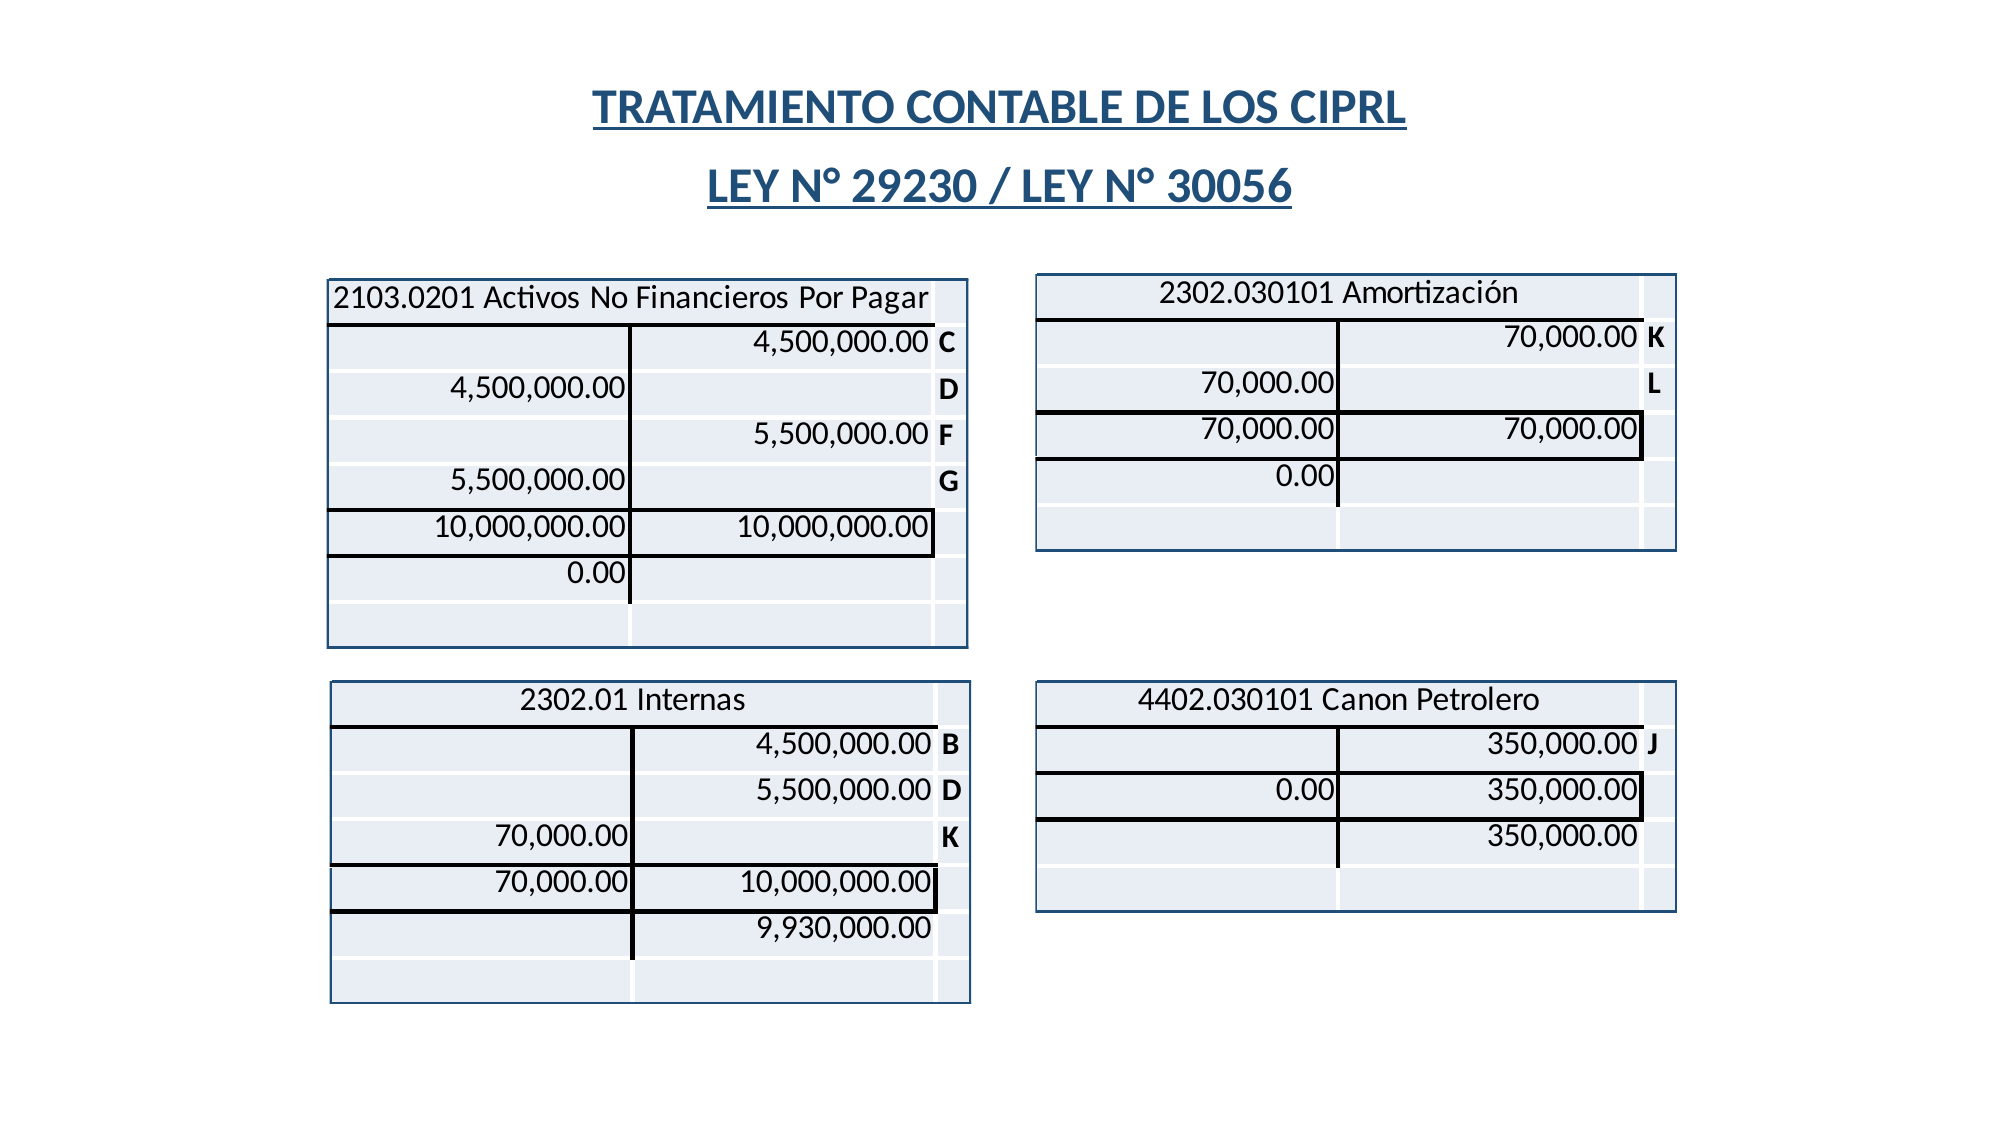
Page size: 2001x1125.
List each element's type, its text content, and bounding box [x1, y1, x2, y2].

picture [1035, 273, 1680, 554]
picture [326, 278, 971, 651]
picture [1035, 680, 1680, 915]
text_box TRATAMIENTO CONTABLE DE LOS CIPRL LEY N° 29230 / LEY N° 30056 [409, 66, 1591, 220]
picture [329, 680, 974, 1007]
